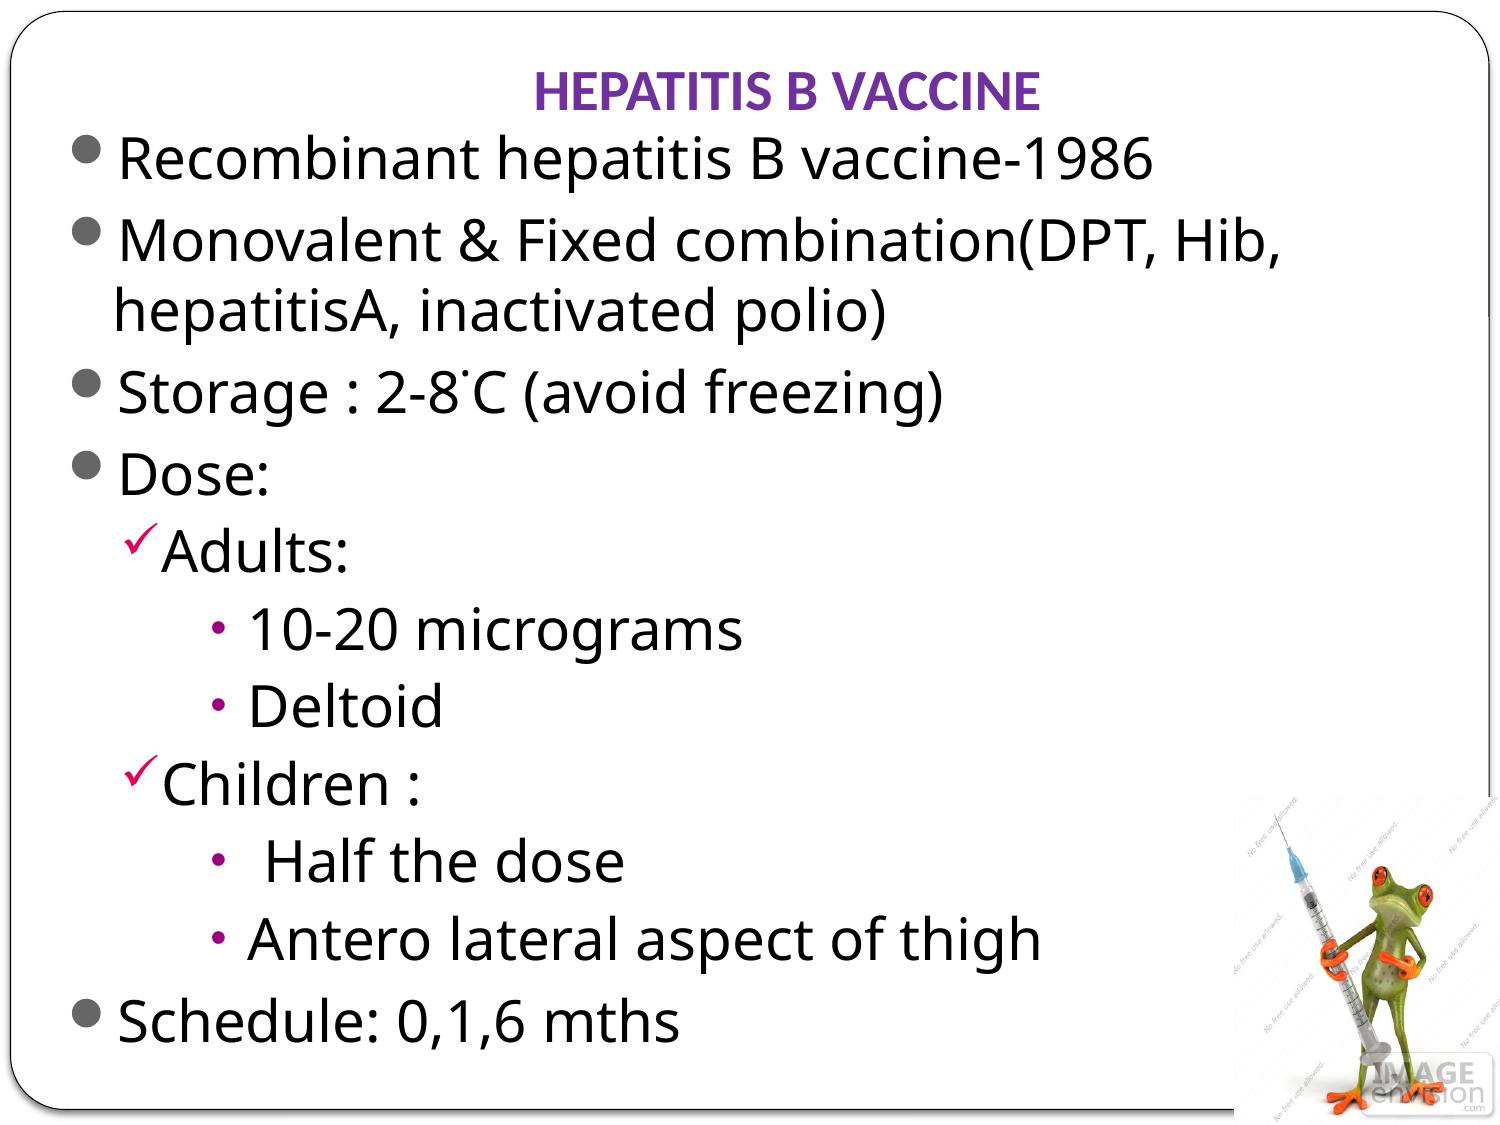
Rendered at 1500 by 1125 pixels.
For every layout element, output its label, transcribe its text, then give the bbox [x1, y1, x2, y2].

list Recombinant hepatitis B vaccine-1986 Monovalent & Fixed combination(DPT, Hib, hepatitisA, inactivated polio) Storage : 2-8˙C (avoid freezing) Dose: Adults: 10-20 micrograms Deltoid Children : Half the dose Antero lateral aspect of thigh Schedule: 0,1,6 mths [53, 113, 1447, 1071]
title HEPATITIS B VACCINE [150, 45, 1425, 113]
picture [1234, 797, 1500, 1125]
